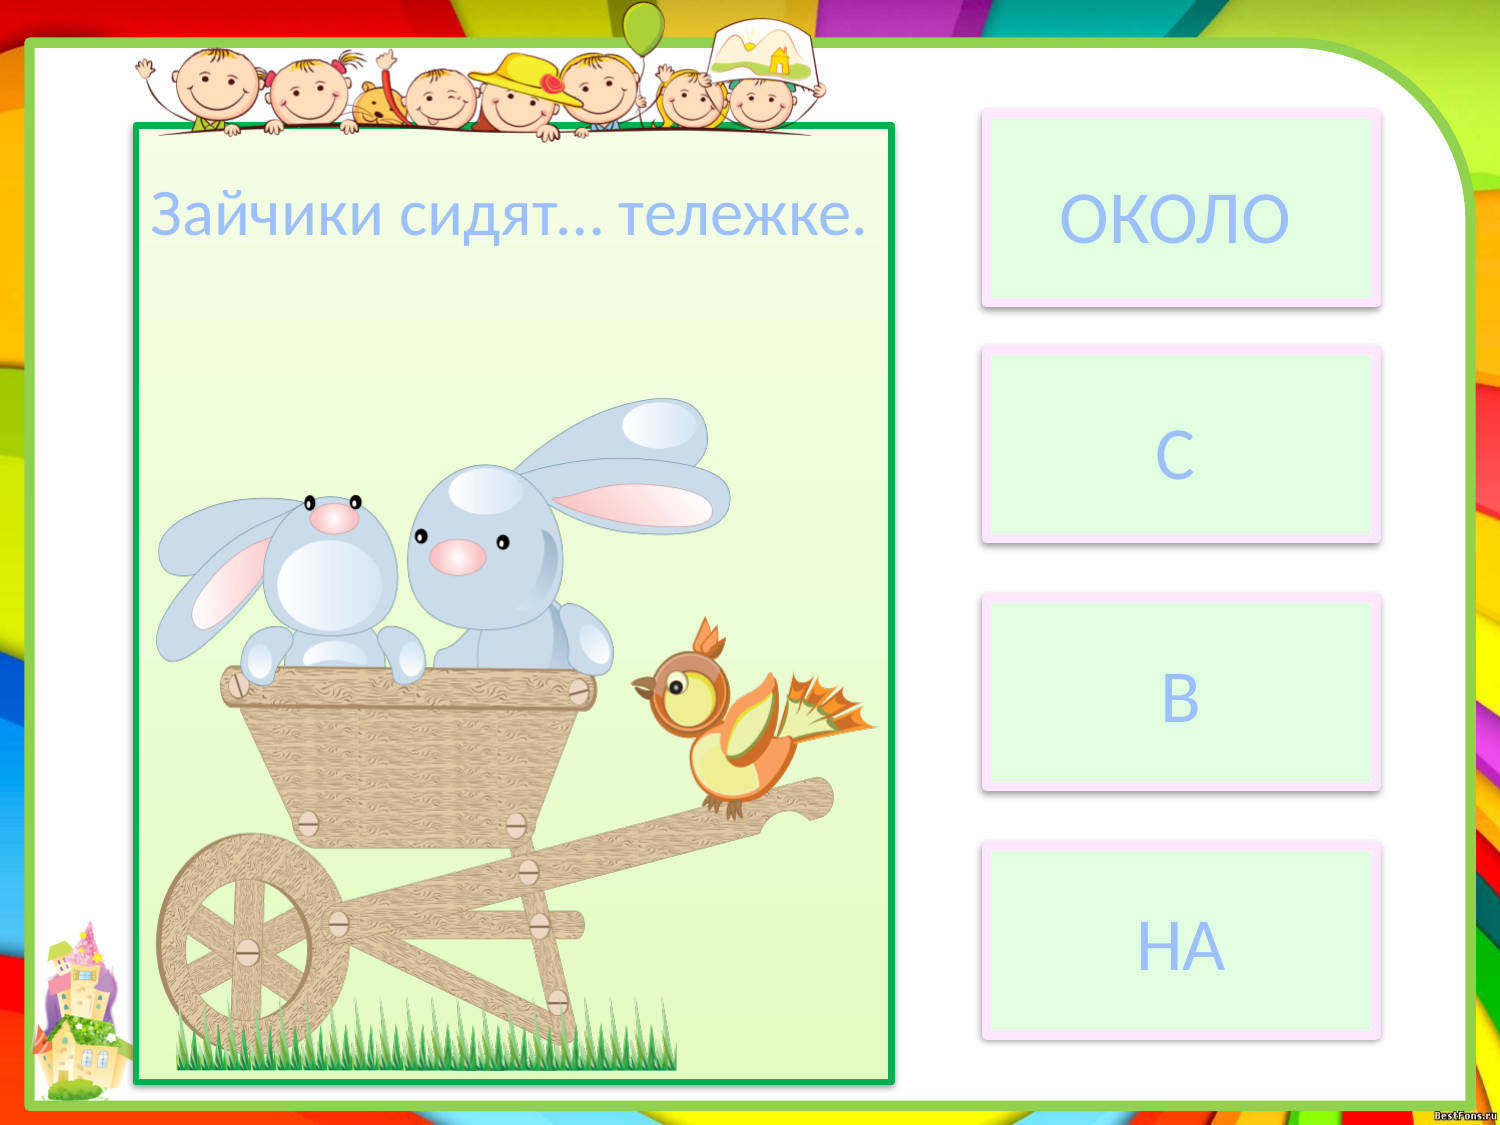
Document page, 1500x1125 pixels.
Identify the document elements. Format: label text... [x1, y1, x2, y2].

picture [0, 0, 1500, 1125]
text_box [913, 76, 1437, 1049]
text_box [135, 125, 892, 161]
picture [29, 916, 138, 1106]
text_box [913, 572, 1425, 813]
picture [150, 385, 881, 1071]
text_box Зайчики сидят… тележке. [135, 161, 892, 256]
text_box [135, 256, 892, 1083]
